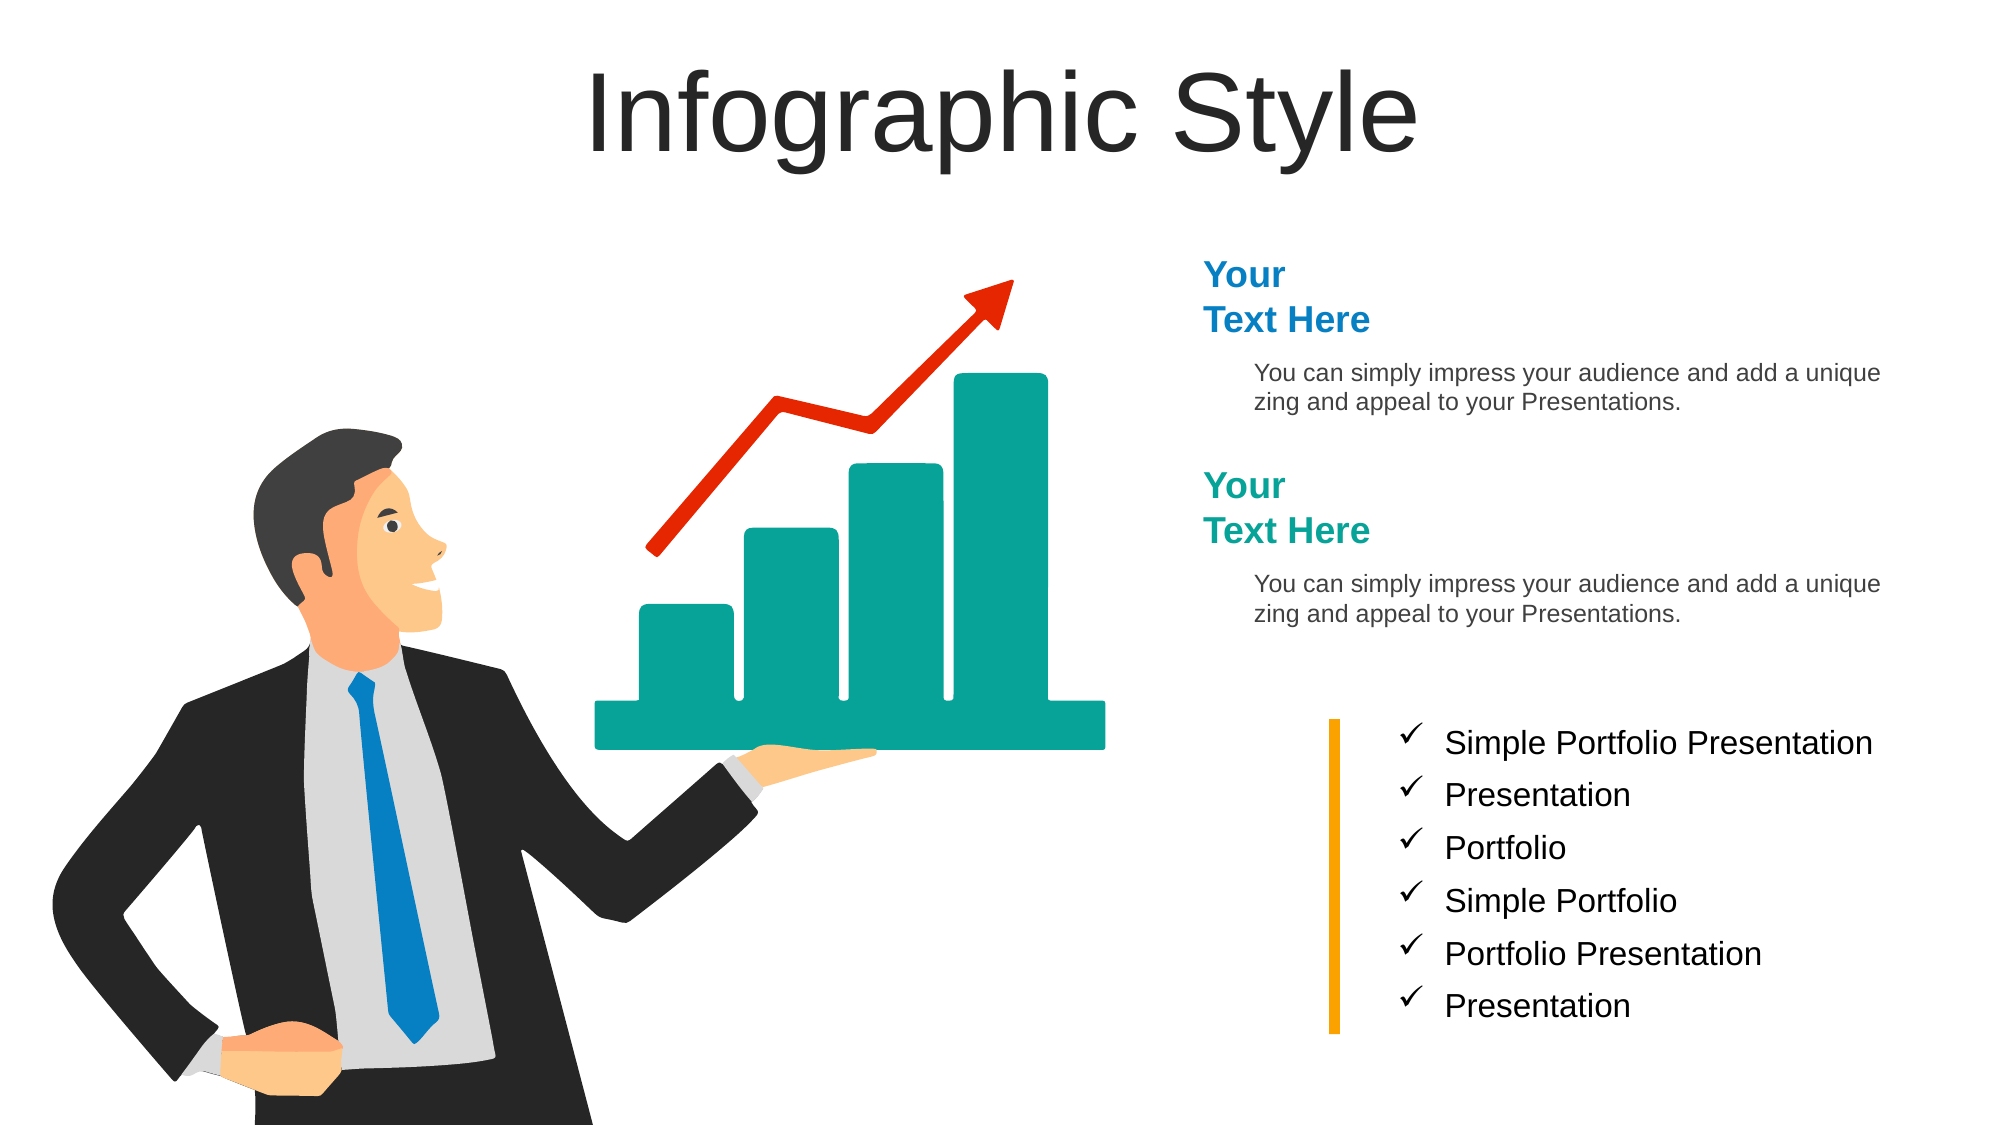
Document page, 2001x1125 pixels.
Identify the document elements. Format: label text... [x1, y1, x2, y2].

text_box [1188, 243, 1907, 636]
text_box [746, 279, 1014, 431]
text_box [52, 428, 877, 1125]
list Infographic Style [53, 55, 1952, 175]
text_box [877, 372, 1106, 751]
text_box [1328, 718, 1341, 1035]
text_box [1382, 721, 1922, 1033]
